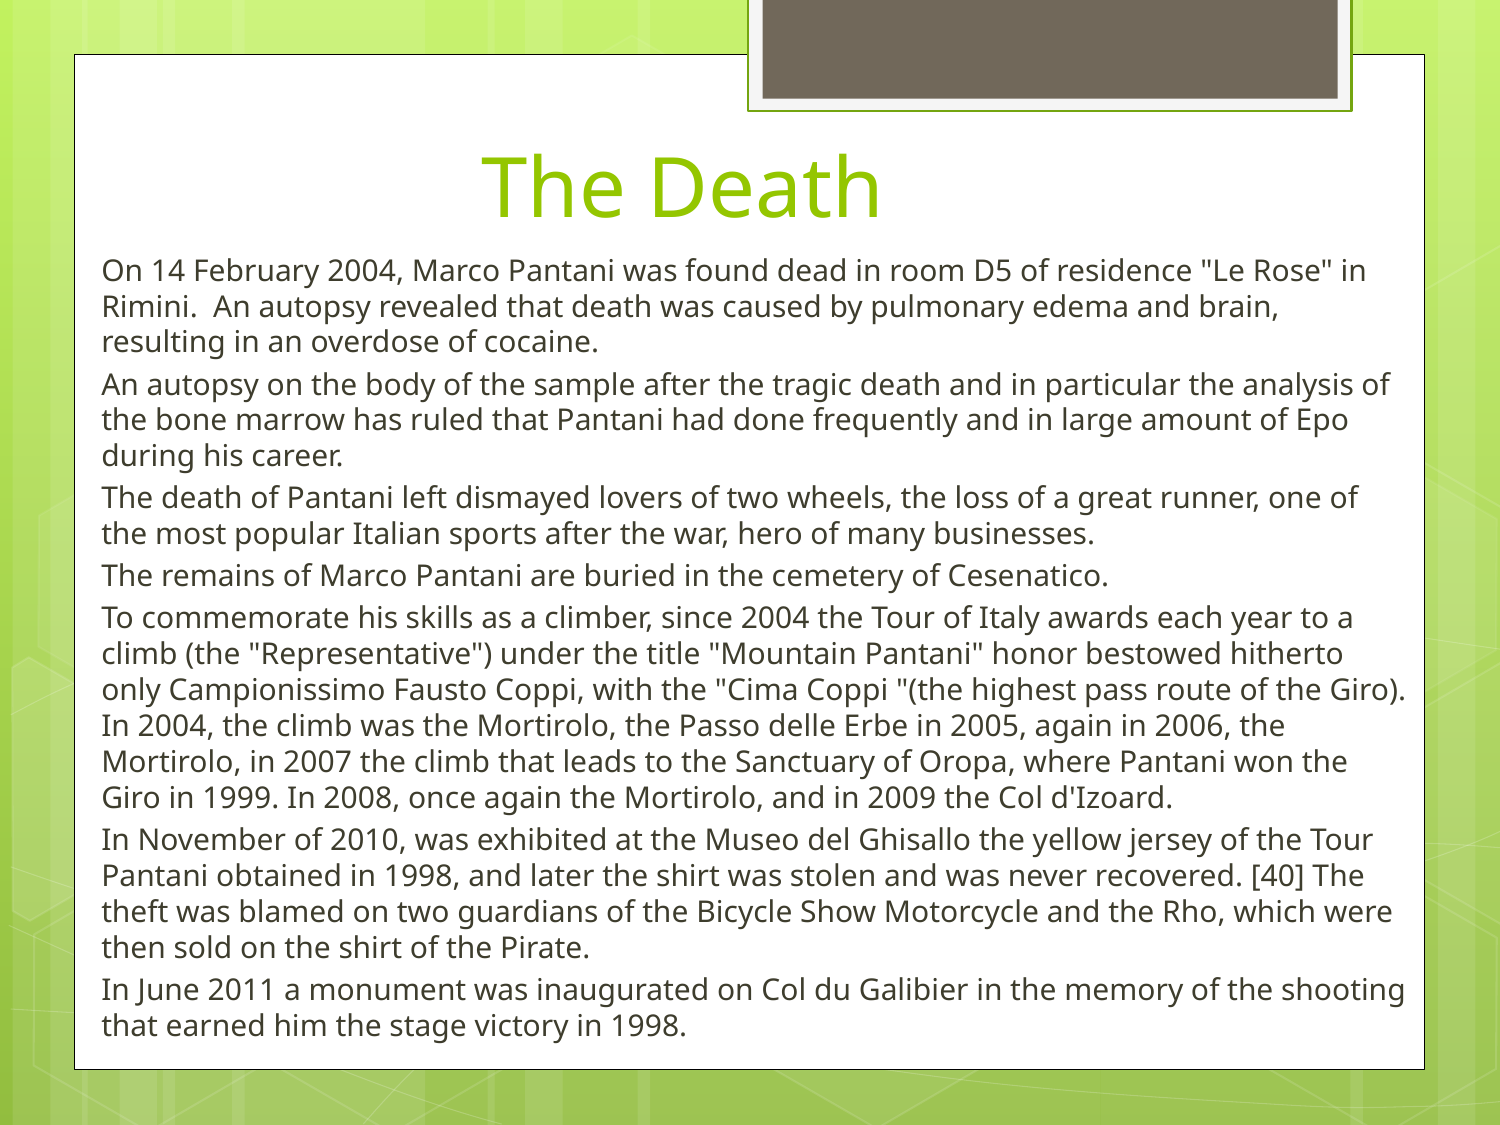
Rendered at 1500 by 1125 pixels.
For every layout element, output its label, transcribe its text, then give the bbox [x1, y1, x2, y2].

title The Death [466, 54, 1500, 243]
list On 14 February 2004, Marco Pantani was found dead in room D5 of residence "Le Rose" in Rimini. An autopsy revealed that death was caused by pulmonary edema and brain, resulting in an overdose of cocaine. An autopsy on the body of the sample after the tragic death and in particular the analysis of the bone marrow has ruled that Pantani had done frequently and in large amount of Epo during his career. The death of Pantani left dismayed lovers of two wheels, the loss of a great runner, one of the most popular Italian sports after the war, hero of many businesses. The remains of Marco Pantani are buried in the cemetery of Cesenatico. To commemorate his skills as a climber, since 2004 the Tour of Italy awards each year to a climb (the "Representative") under the title "Mountain Pantani" honor bestowed hitherto only Campionissimo Fausto Coppi, with the "Cima Coppi "(the highest pass route of the Giro). In 2004, the climb was the Mortirolo, the Passo delle Erbe in 2005, again in 2006, the Mortirolo, in 2007 the climb that leads to the Sanctuary of Oropa, where Pantani won the Giro in 1999. In 2008, once again the Mortirolo, and in 2009 the Col d'Izoard. In November of 2010, was exhibited at the Museo del Ghisallo the yellow jersey of the Tour Pantani obtained in 1998, and later the shirt was stolen and was never recovered. [40] The theft was blamed on two guardians of the Bicycle Show Motorcycle and the Rho, which were then sold on the shirt of the Pirate. In June 2011 a monument was inaugurated on Col du Galibier in the memory of the shooting that earned him the stage victory in 1998. [76, 243, 1424, 1071]
